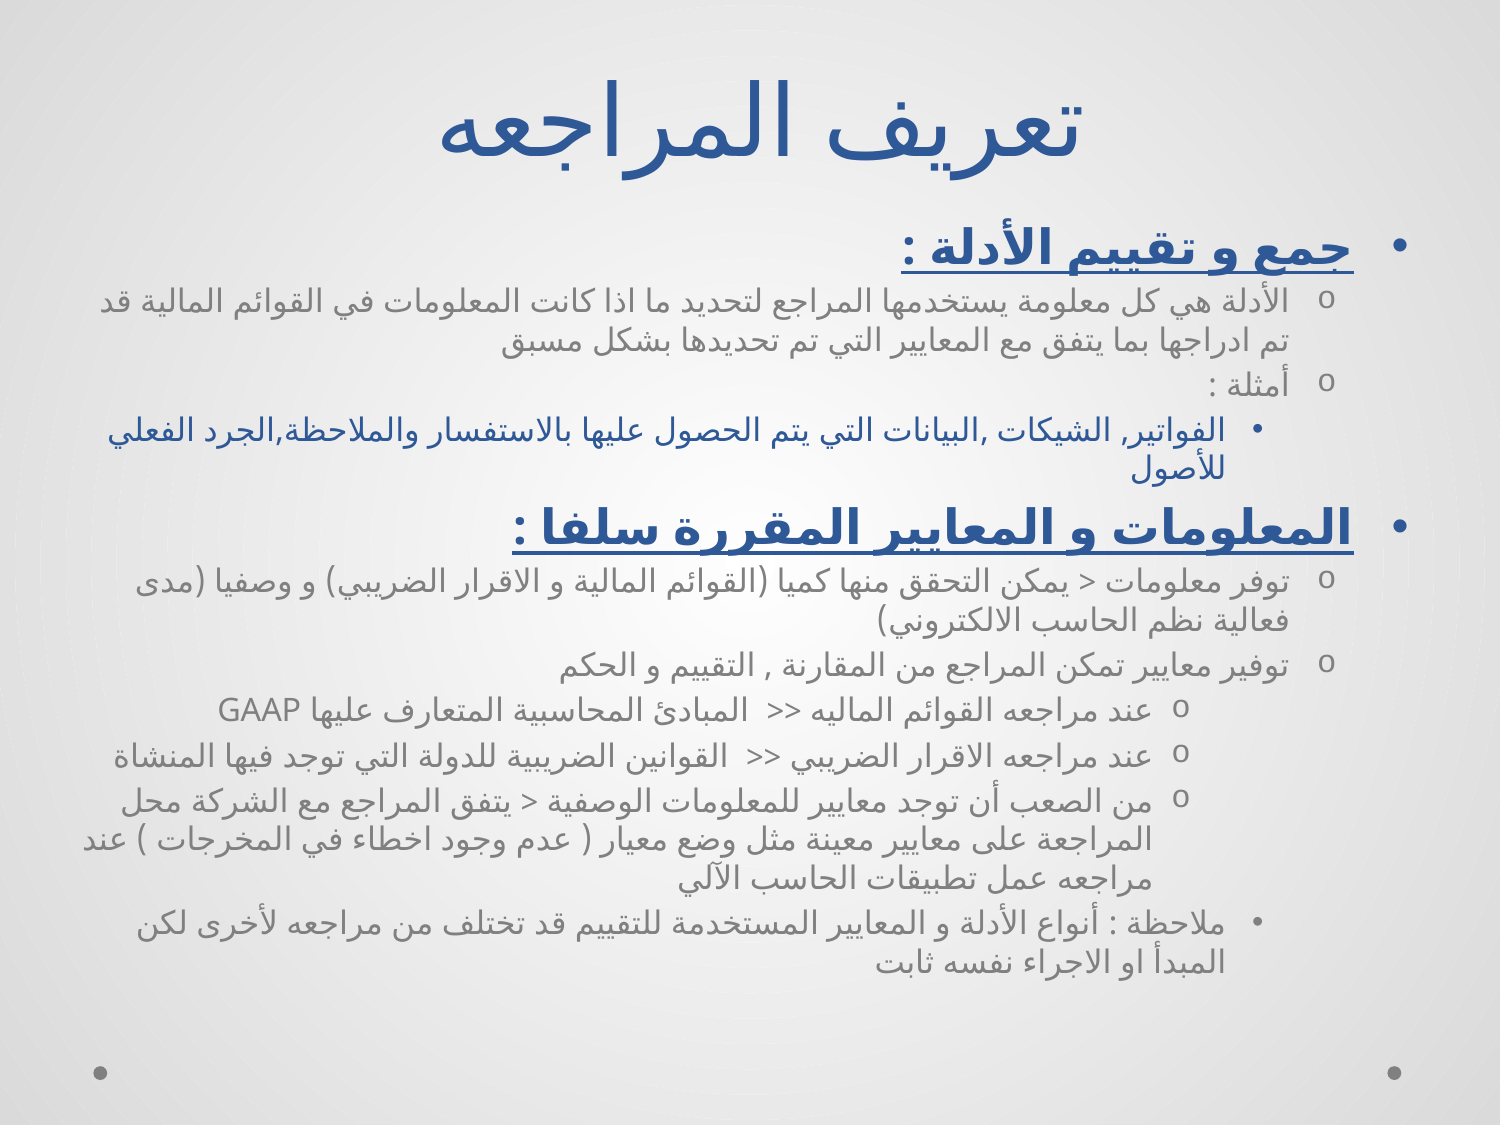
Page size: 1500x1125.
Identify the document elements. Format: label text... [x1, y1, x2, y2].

title تعريف المراجعه [171, 54, 1324, 185]
list جمع و تقييم الأدلة : الأدلة هي كل معلومة يستخدمها المراجع لتحديد ما اذا كانت المعلومات في القوائم المالية قد تم ادراجها بما يتفق مع المعايير التي تم تحديدها بشكل مسبق أمثلة : الفواتير, الشيكات ,البيانات التي يتم الحصول عليها بالاستفسار والملاحظة,الجرد الفعلي للأصول المعلومات و المعايير المقررة سلفا : توفر معلومات < يمكن التحقق منها كميا (القوائم المالية و الاقرار الضريبي) و وصفيا (مدى فعالية نظم الحاسب الالكتروني) توفير معايير تمكن المراجع من المقارنة , التقييم و الحكم عند مراجعه القوائم الماليه << المبادئ المحاسبية المتعارف عليها GAAP عند مراجعه الاقرار الضريبي << القوانين الضريبية للدولة التي توجد فيها المنشاة من الصعب أن توجد معايير للمعلومات الوصفية < يتفق المراجع مع الشركة محل المراجعة على معايير معينة مثل وضع معيار ( عدم وجود اخطاء في المخرجات ) عند مراجعه عمل تطبيقات الحاسب الآلي ملاحظة : أنواع الأدلة و المعايير المستخدمة للتقييم قد تختلف من مراجعه لأخرى لكن المبدأ او الاجراء نفسه ثابت [64, 208, 1424, 1000]
